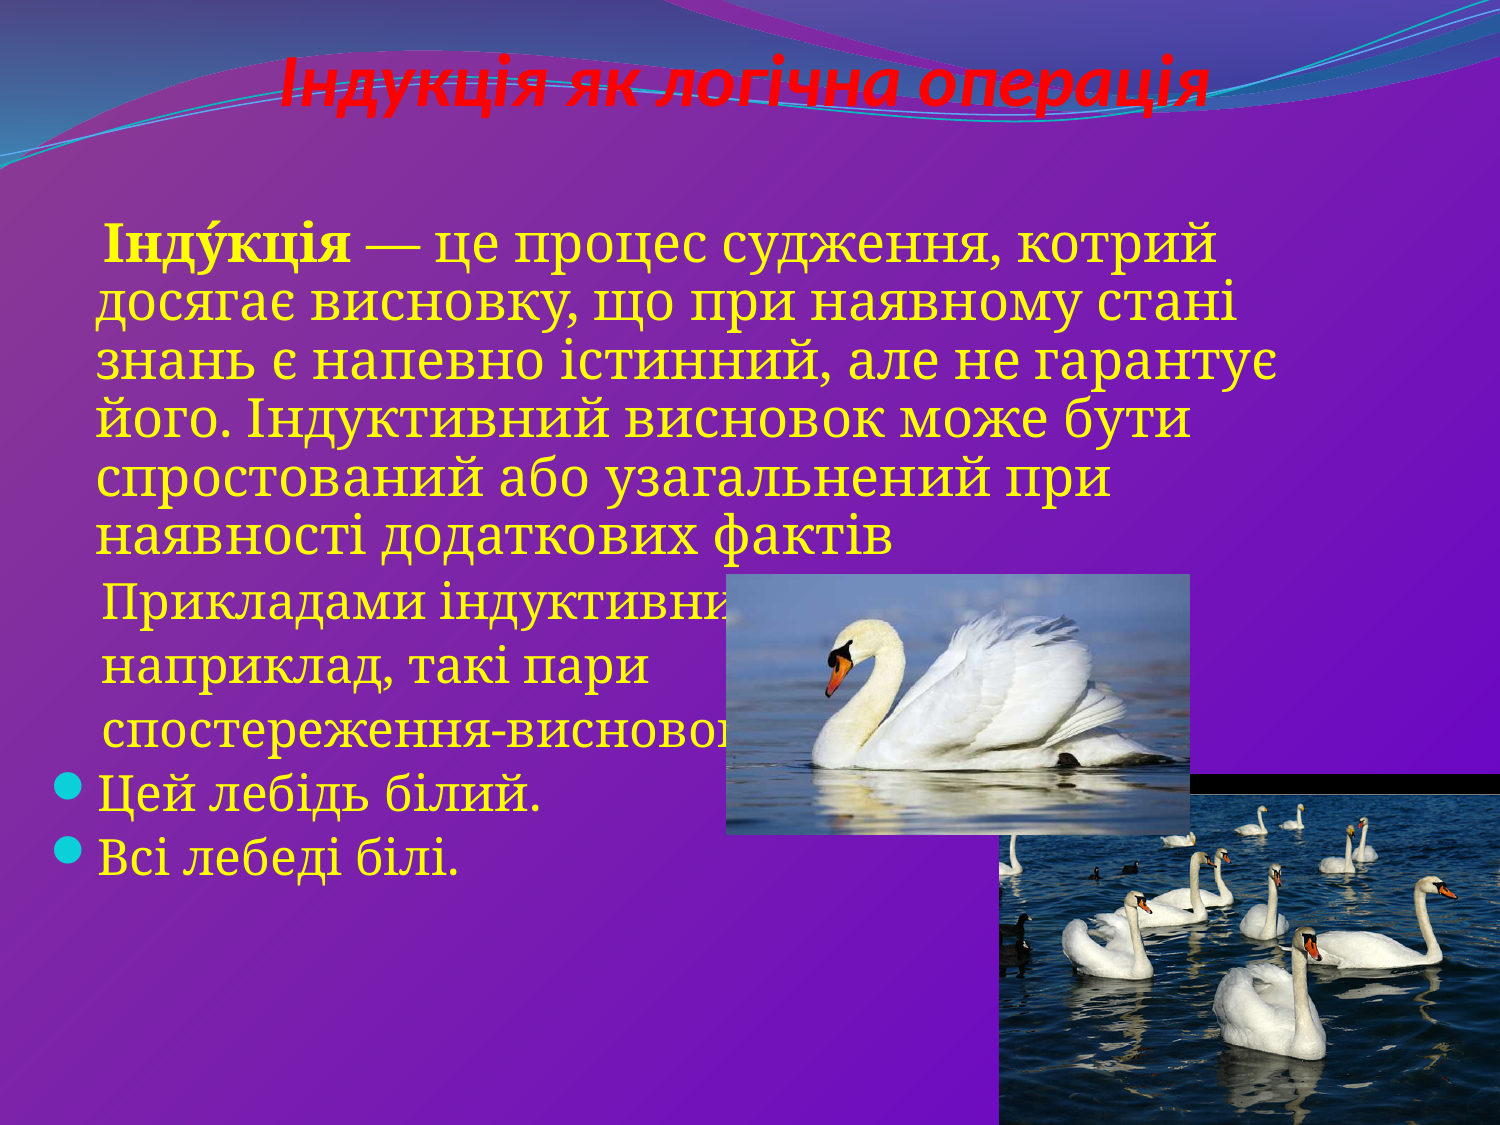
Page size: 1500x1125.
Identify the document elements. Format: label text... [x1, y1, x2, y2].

picture [726, 573, 1191, 835]
picture [999, 774, 1500, 1125]
list Інду́кція — це процес судження, котрий досягає висновку, що при наявному стані знань є напевно істинний, але не гарантує його. Індуктивний висновок може бути спростований або узагальнений при наявності додаткових фактів Прикладами індуктивних висновків є, наприклад, такі пари спостереження-висновок: Цей лебідь білий. Всі лебеді білі. [35, 152, 1386, 1065]
title Індукція як логічна операція [70, 23, 1421, 211]
